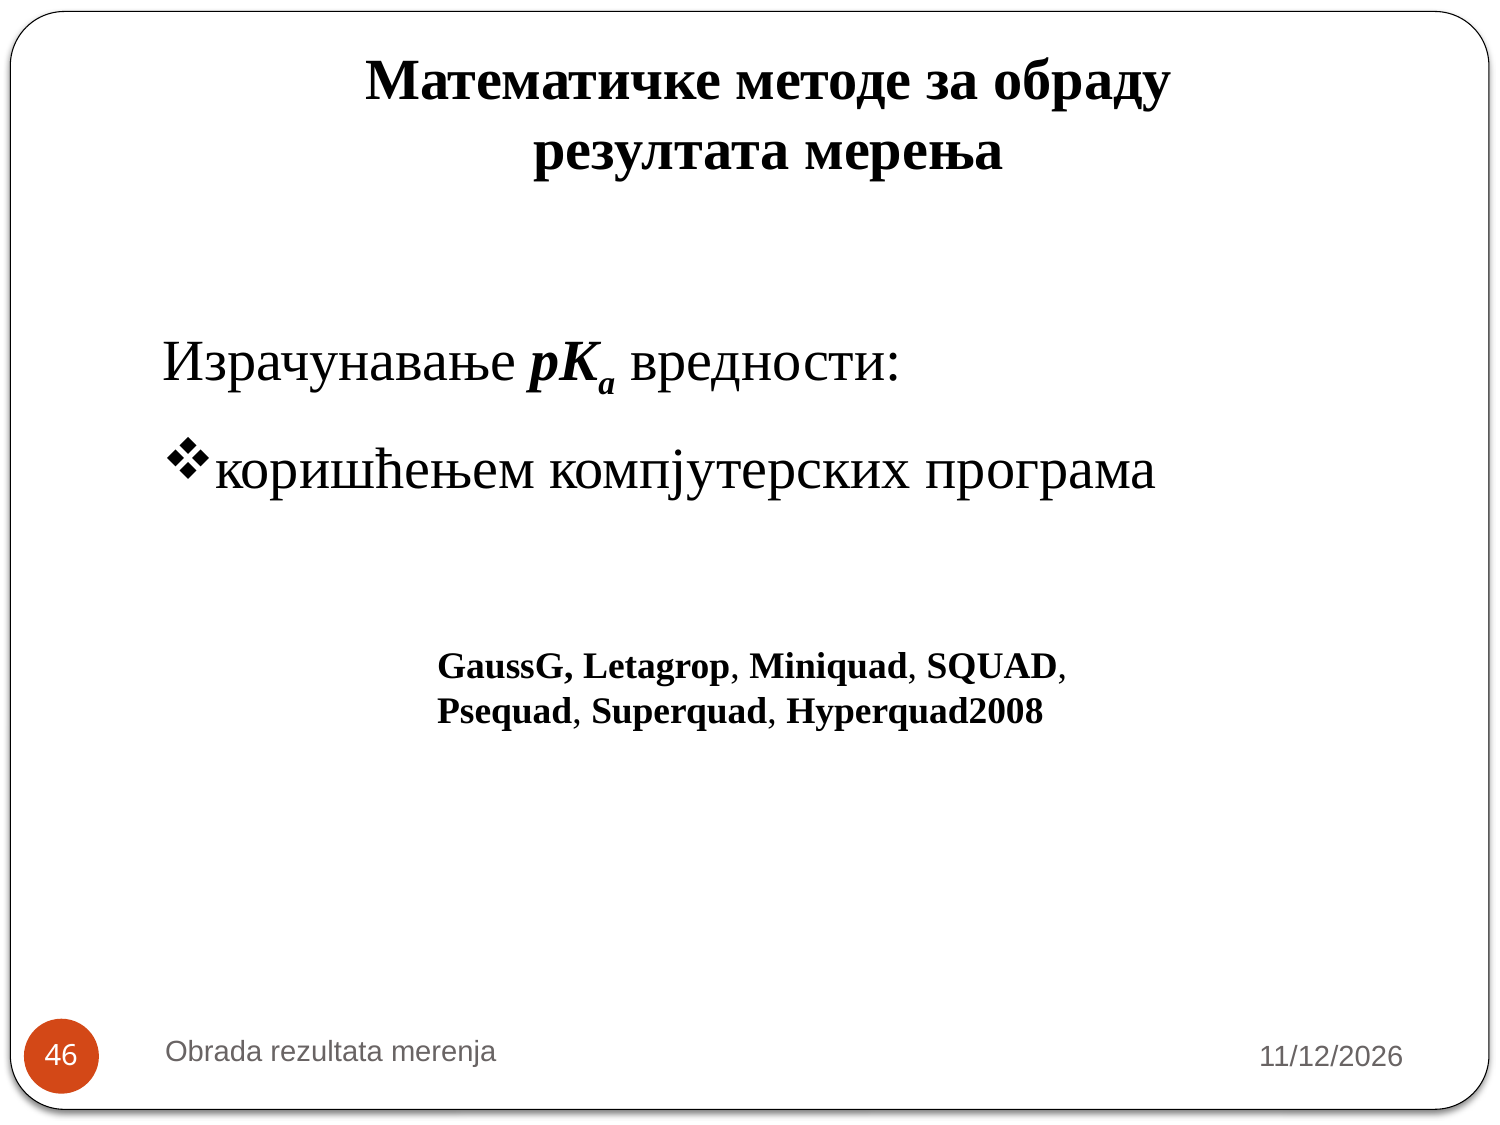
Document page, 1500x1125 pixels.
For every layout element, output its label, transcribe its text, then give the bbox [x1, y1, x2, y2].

text_box GaussG, Letagrop, Miniquad, SQUAD, Psequad, Superquad, Hyperquad2008 [422, 634, 1092, 739]
text_box Израчунавање pKa вредности: коришћењем компјутерских програма [147, 314, 1258, 508]
text_box Математичке методе за обраду резултата мерења [277, 54, 1260, 197]
slide_number 46 [23, 1018, 99, 1094]
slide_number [1012, 1015, 1419, 1094]
footer Obrada rezultata merenja [150, 1012, 800, 1088]
